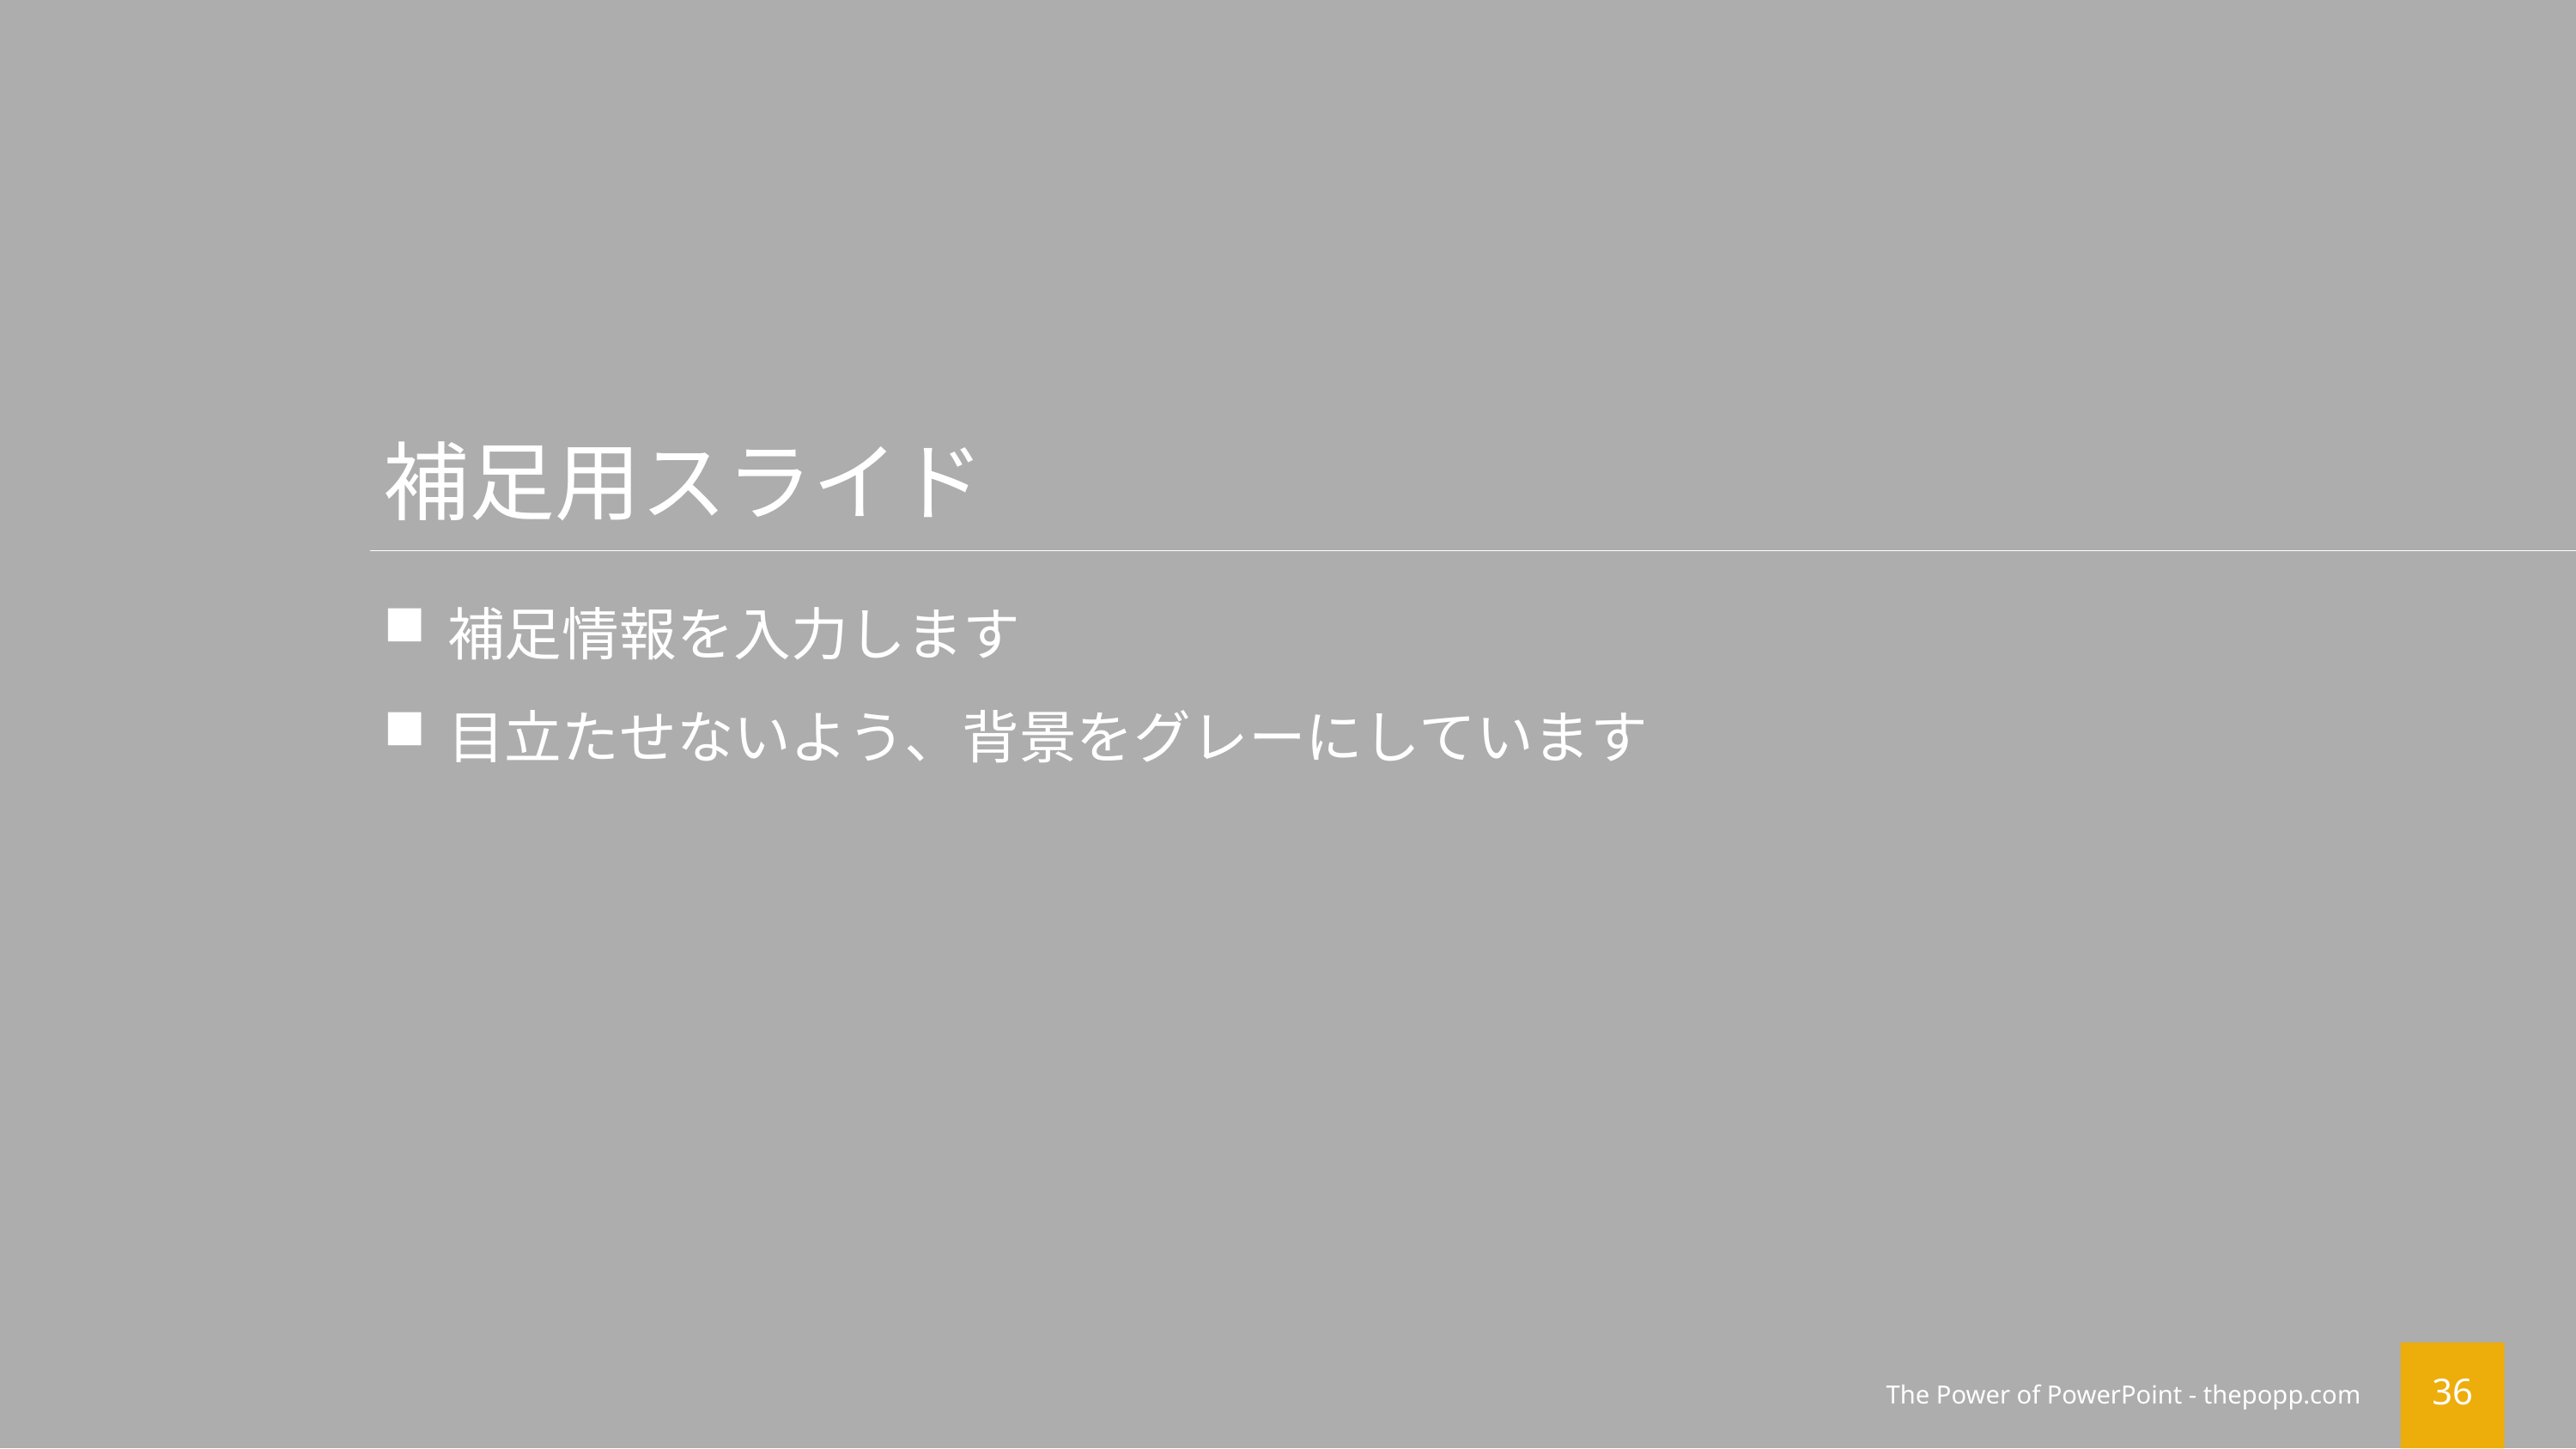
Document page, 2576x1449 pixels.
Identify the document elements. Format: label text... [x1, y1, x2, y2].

list 補足情報を入力します 目立たせないよう、背景をグレーにしています [370, 577, 2206, 1223]
slide_number 36 [2400, 1355, 2505, 1433]
title 補足用スライド [370, 385, 2206, 537]
footer The Power of PowerPoint - thepopp.com [1504, 1355, 2374, 1433]
